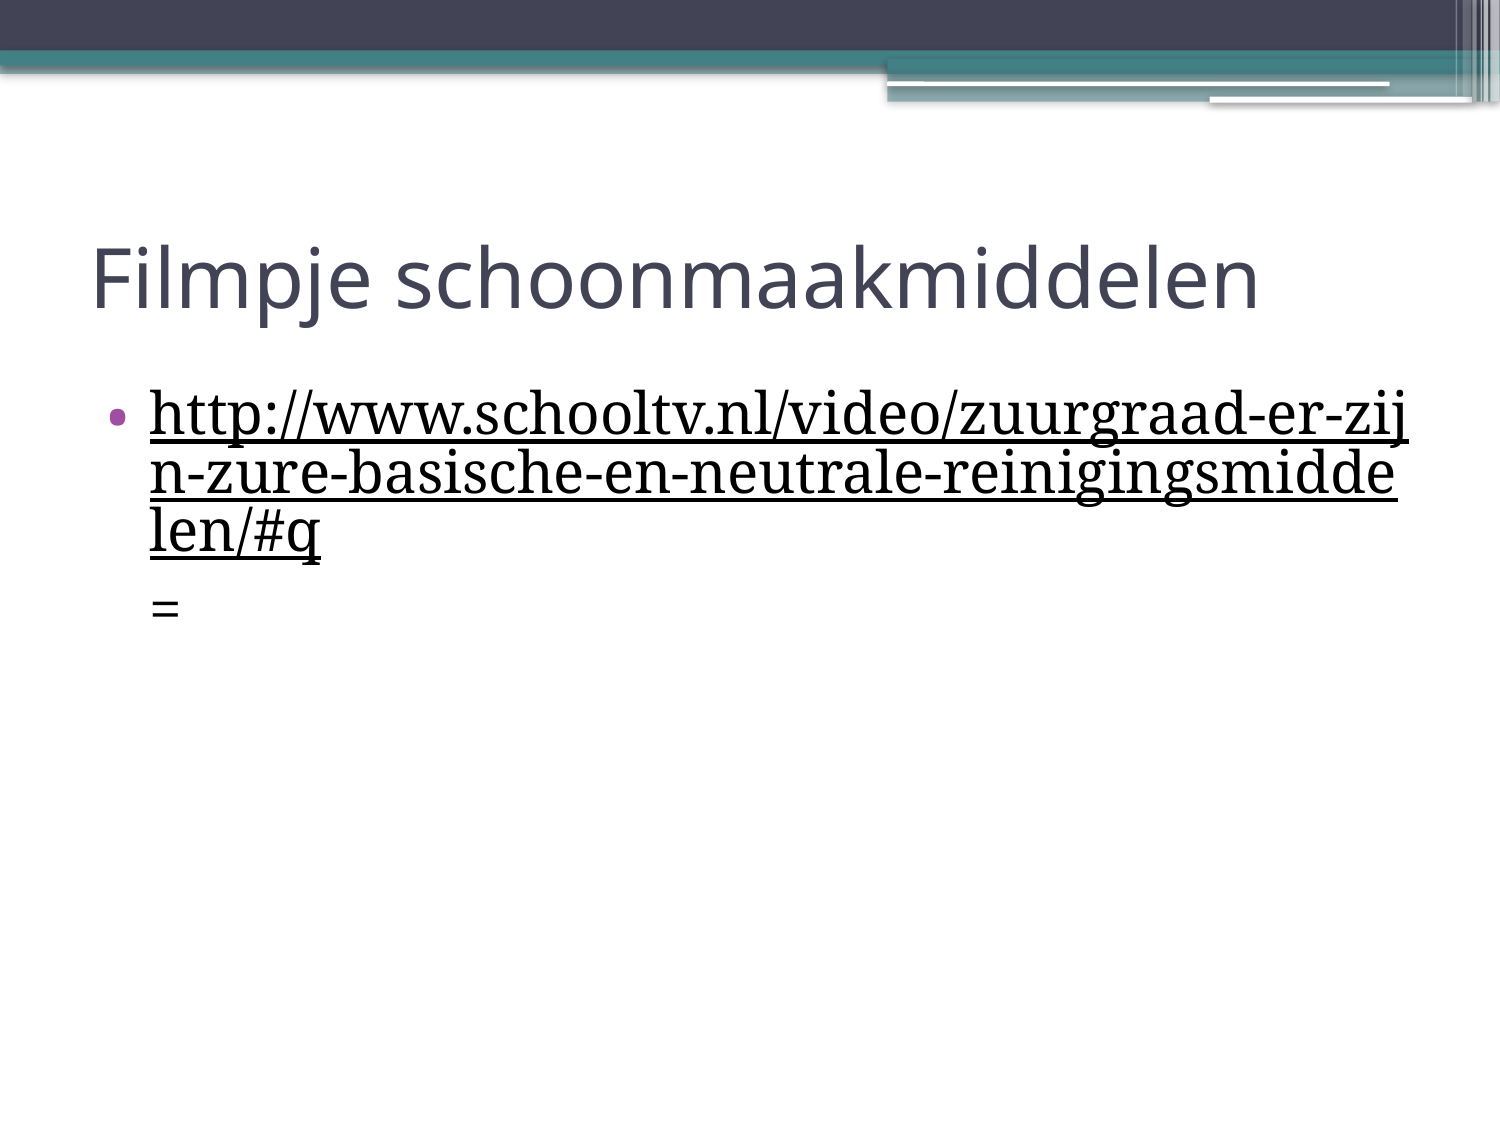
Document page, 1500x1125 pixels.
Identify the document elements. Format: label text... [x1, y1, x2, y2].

title Filmpje schoonmaakmiddelen [75, 187, 1425, 363]
list http://www.schooltv.nl/video/zuurgraad-er-zijn-zure-basische-en-neutrale-reinigingsmiddelen/#q= [75, 368, 1425, 1079]
